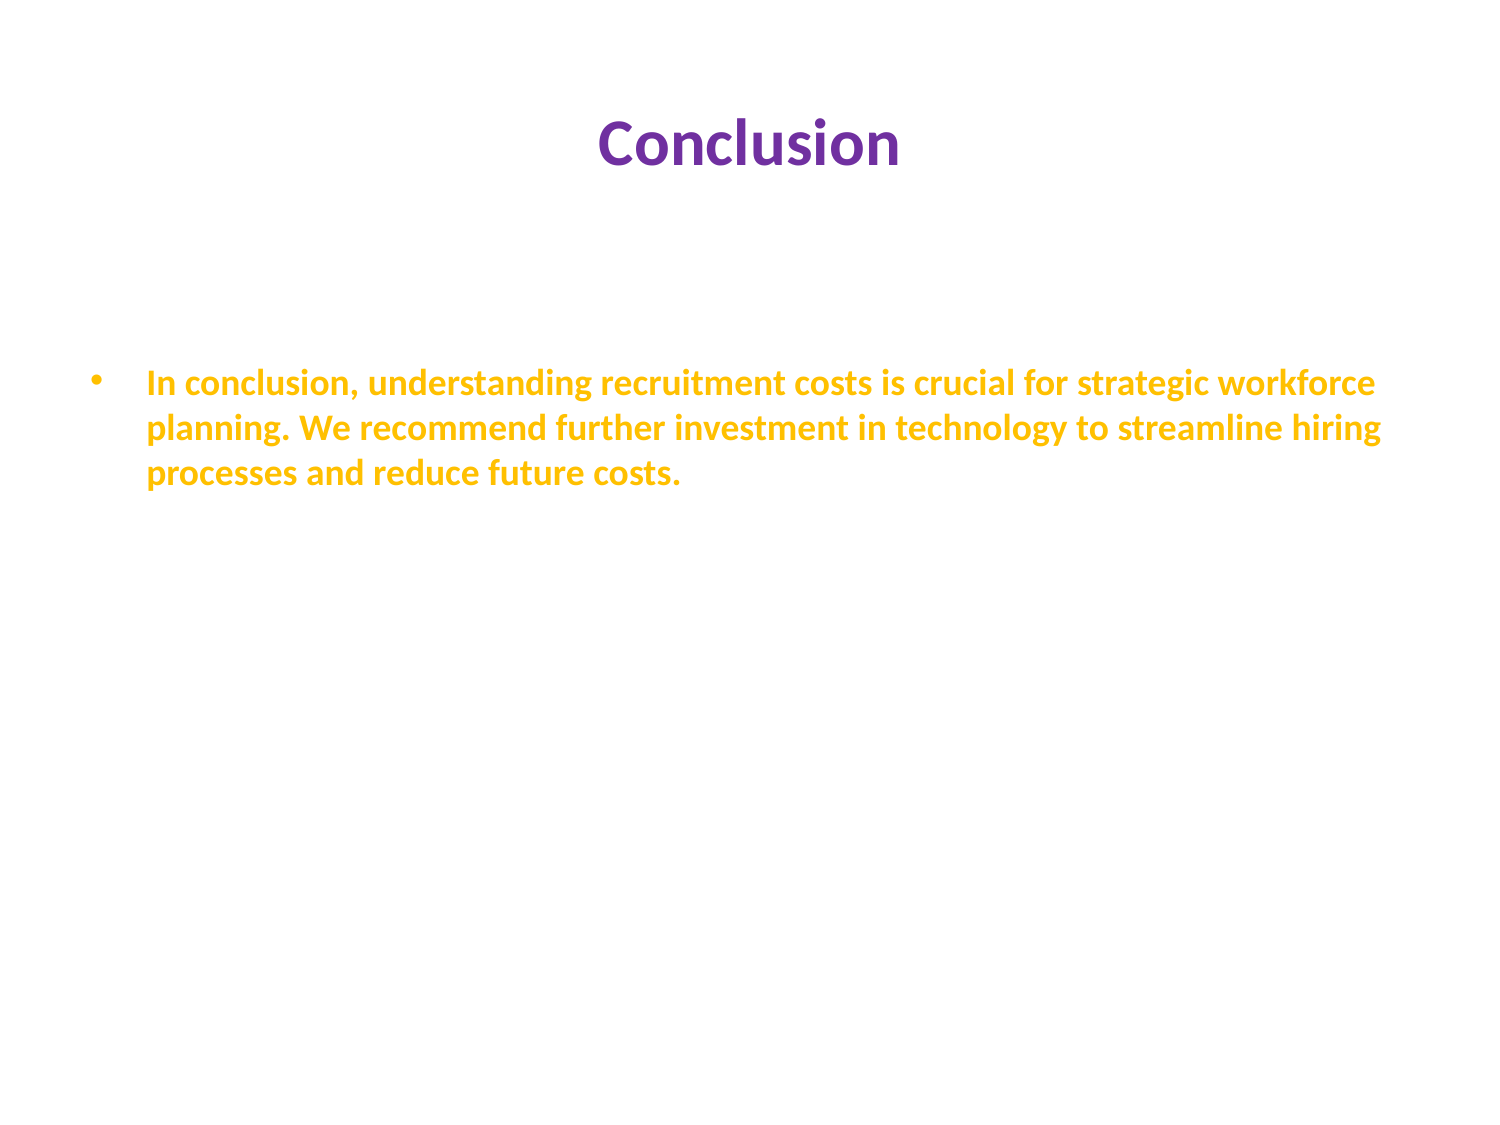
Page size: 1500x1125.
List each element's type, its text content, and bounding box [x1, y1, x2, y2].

title Conclusion [75, 45, 1425, 233]
list In conclusion, understanding recruitment costs is crucial for strategic workforce planning. We recommend further investment in technology to streamline hiring processes and reduce future costs. [75, 262, 1425, 1005]
